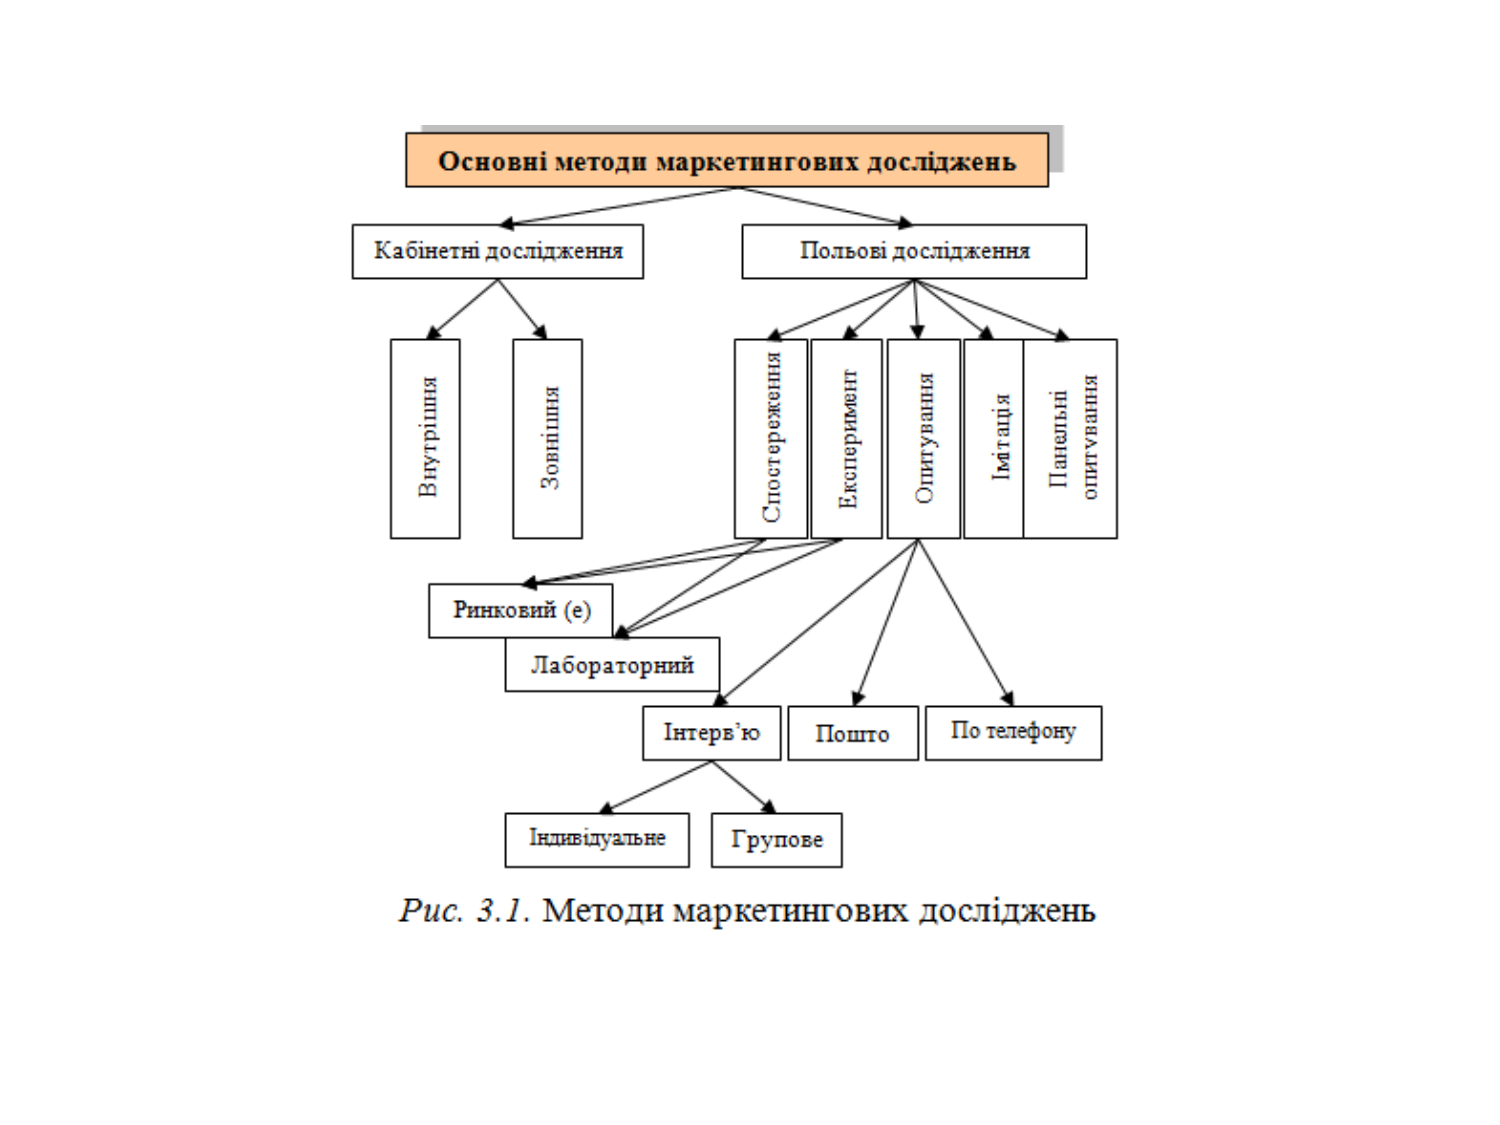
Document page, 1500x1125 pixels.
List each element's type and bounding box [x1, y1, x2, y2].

picture [229, 125, 1171, 944]
